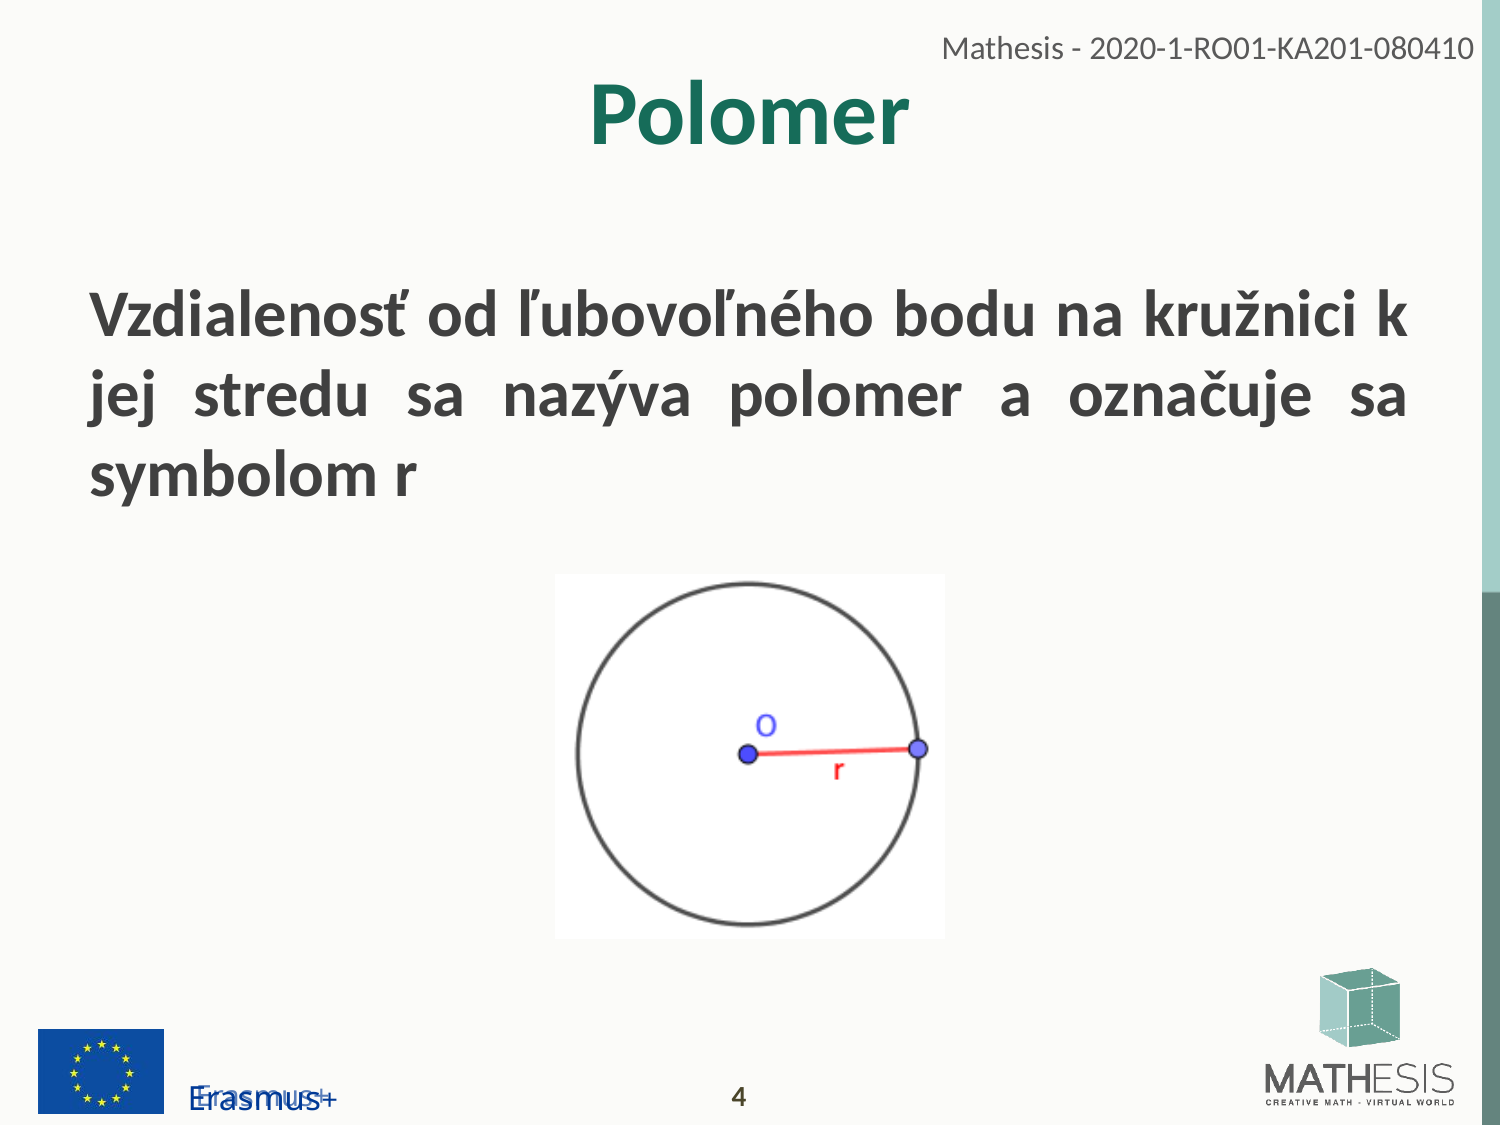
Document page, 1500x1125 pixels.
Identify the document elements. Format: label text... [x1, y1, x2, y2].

picture [554, 574, 946, 940]
picture [38, 1029, 164, 1114]
list Vzdialenosť od ľubovoľného bodu na kružnici k jej stredu sa nazýva polomer a označuje sa symbolom r [75, 262, 1425, 1005]
title Polomer [75, 45, 1425, 233]
